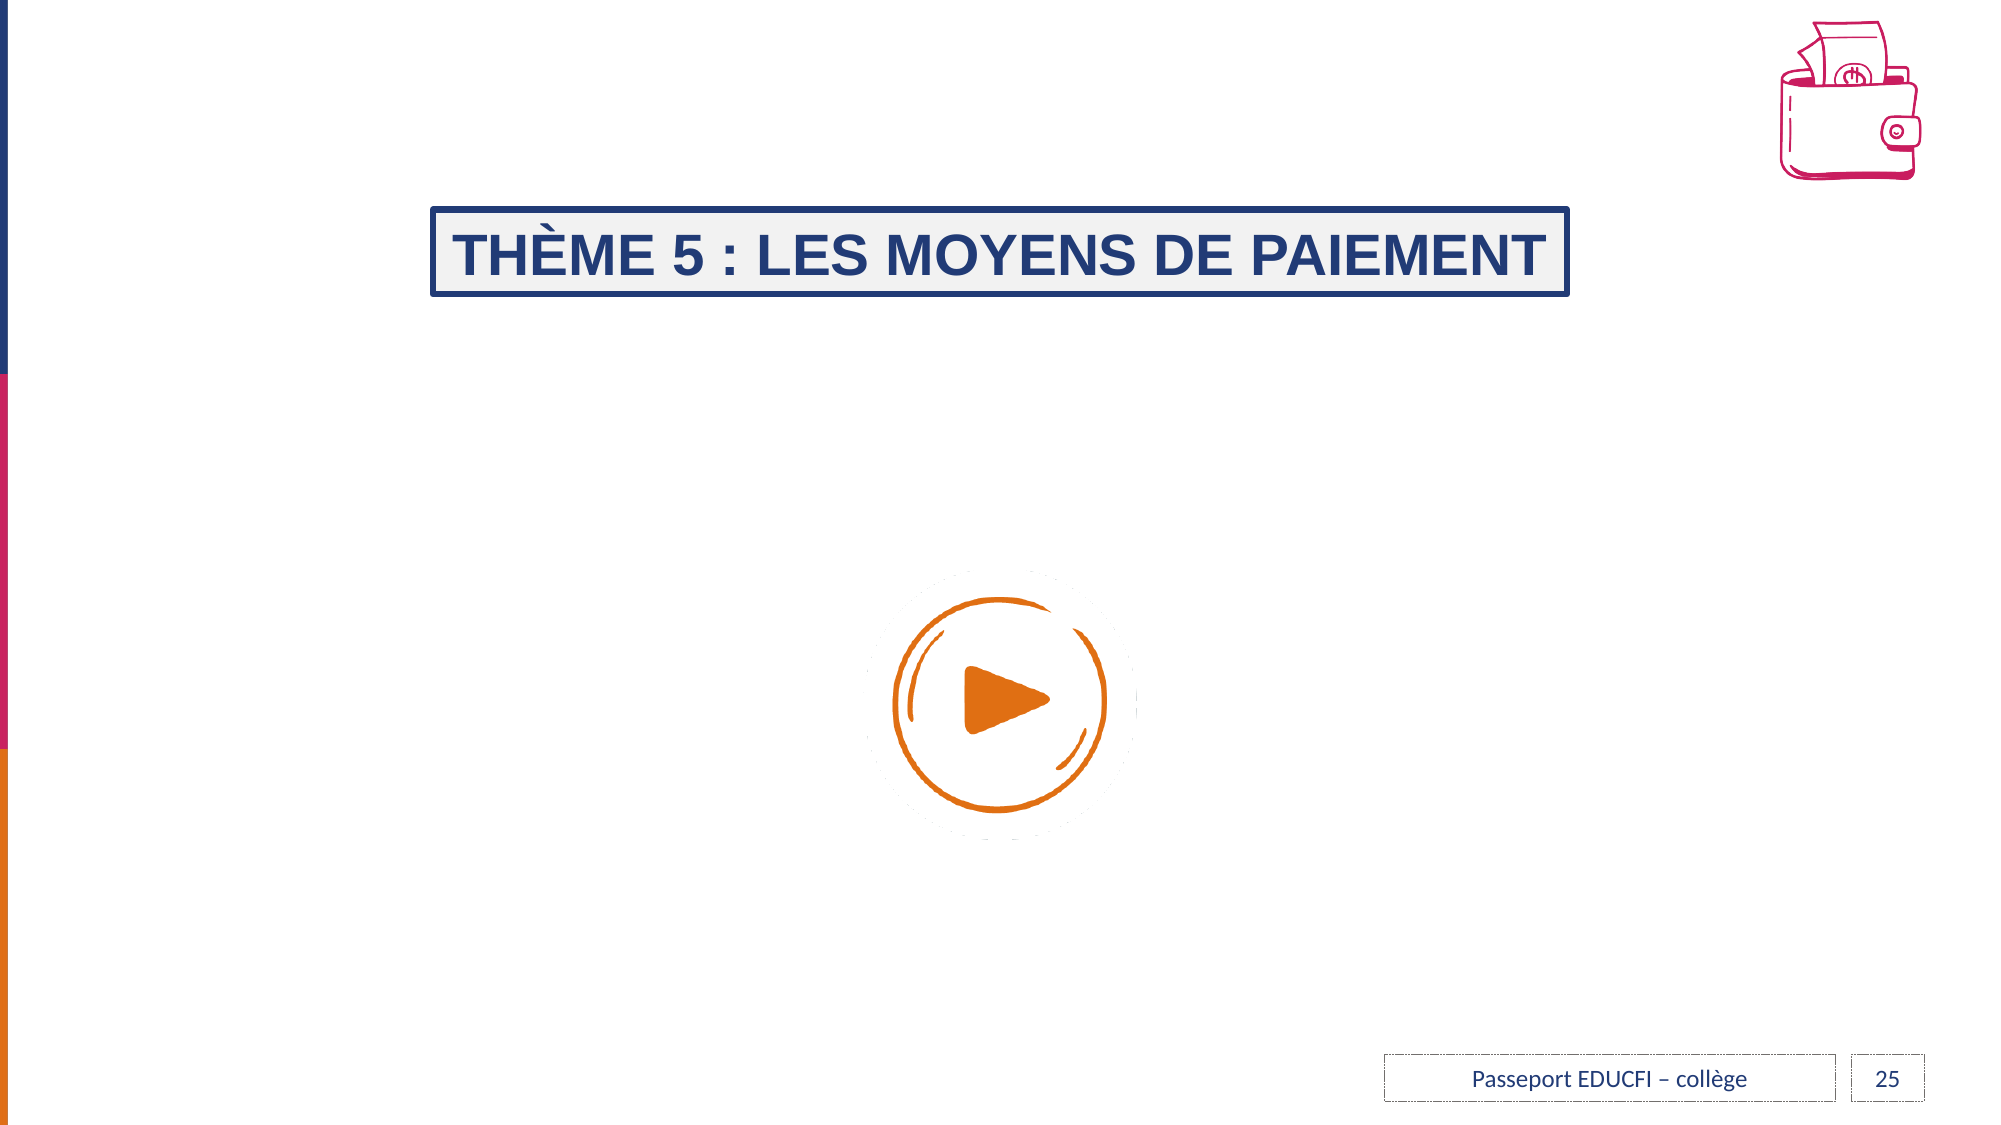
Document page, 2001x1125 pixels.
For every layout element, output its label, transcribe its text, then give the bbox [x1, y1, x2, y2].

text_box THÈME 5 : LES MOYENS DE PAIEMENT [432, 209, 1567, 295]
picture [0, 0, 8, 1125]
picture [863, 567, 1137, 840]
footer Passeport EDUCFI – collège [1384, 1054, 1836, 1102]
slide_number 25 [1851, 1054, 1925, 1102]
picture [1761, 11, 1940, 190]
